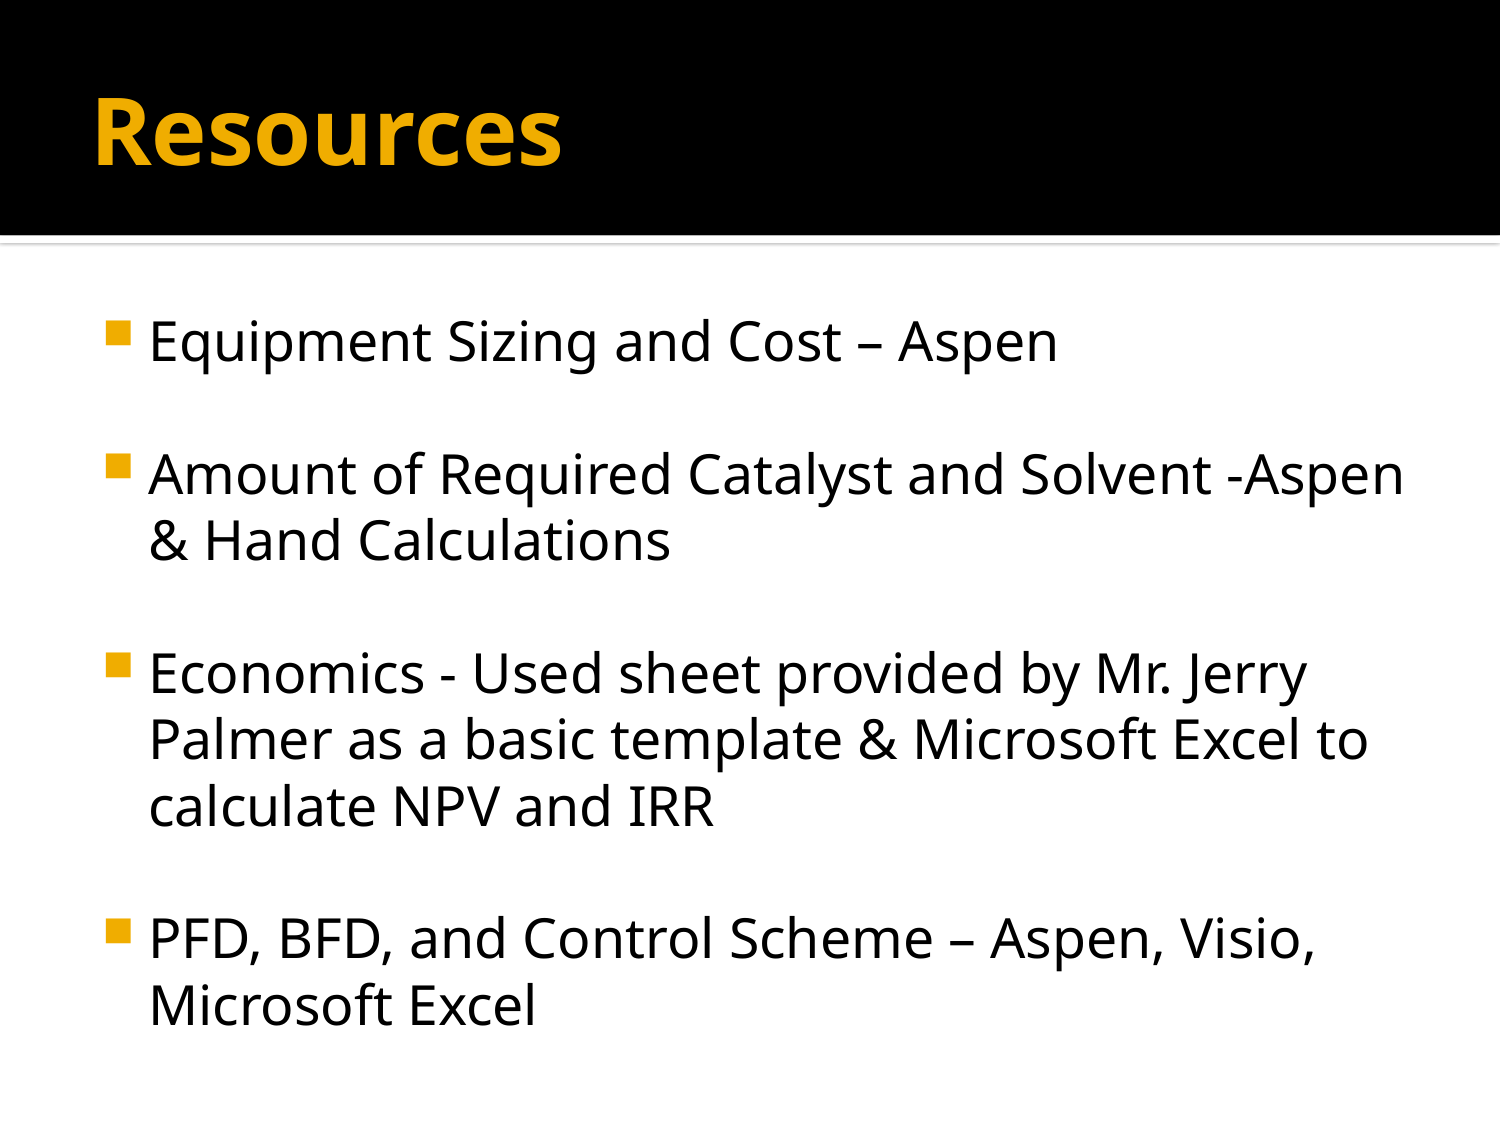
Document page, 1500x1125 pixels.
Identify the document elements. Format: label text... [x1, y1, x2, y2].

list Equipment Sizing and Cost – Aspen Amount of Required Catalyst and Solvent -Aspen & Hand Calculations Economics - Used sheet provided by Mr. Jerry Palmer as a basic template & Microsoft Excel to calculate NPV and IRR PFD, BFD, and Control Scheme – Aspen, Visio, Microsoft Excel [75, 291, 1425, 1050]
title Resources [75, 25, 1425, 231]
